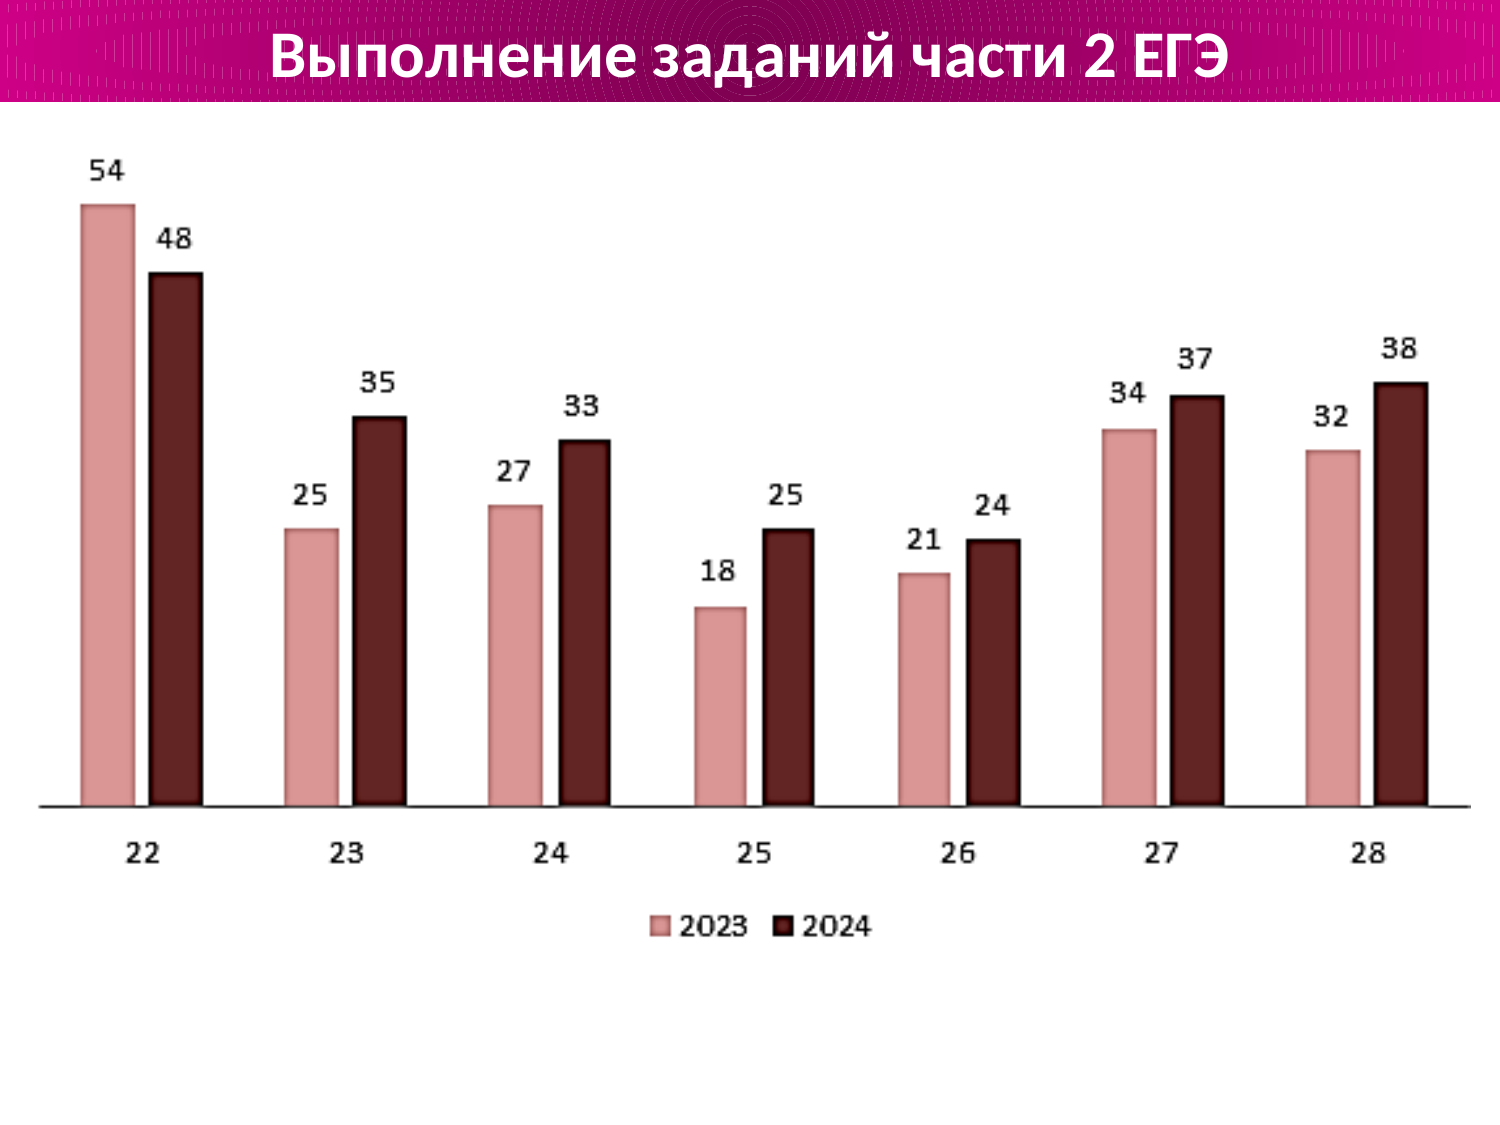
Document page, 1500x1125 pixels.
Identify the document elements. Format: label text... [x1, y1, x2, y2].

title Выполнение заданий части 2 ЕГЭ [0, 0, 1500, 102]
picture [29, 129, 1471, 958]
